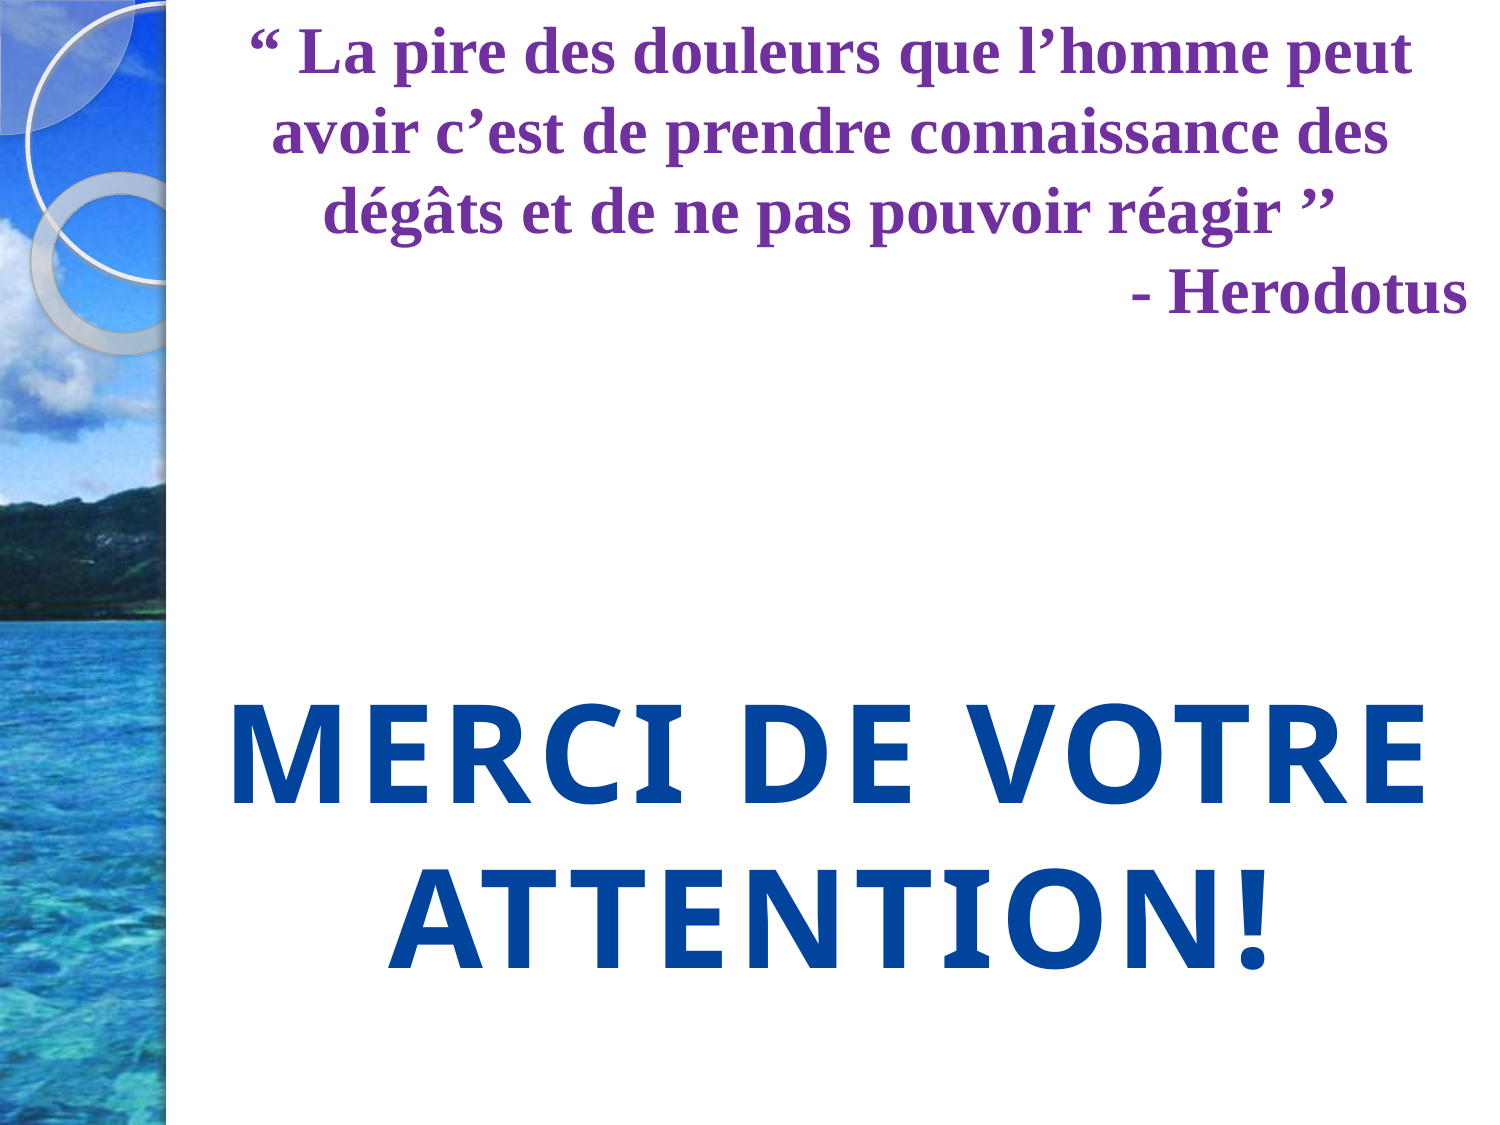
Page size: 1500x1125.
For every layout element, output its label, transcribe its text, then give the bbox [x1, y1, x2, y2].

picture [32, 13, 160, 207]
title MERCI DE VOTRE ATTENTION! [162, 737, 1500, 925]
text_box “ La pire des douleurs que l’homme peut avoir c’est de prendre connaissance des dégâts et de ne pas pouvoir réagir ’’ - Herodotus [162, 0, 1500, 335]
picture [53, 240, 160, 332]
picture [62, 195, 160, 280]
picture [0, 134, 166, 1125]
picture [136, 0, 162, 4]
